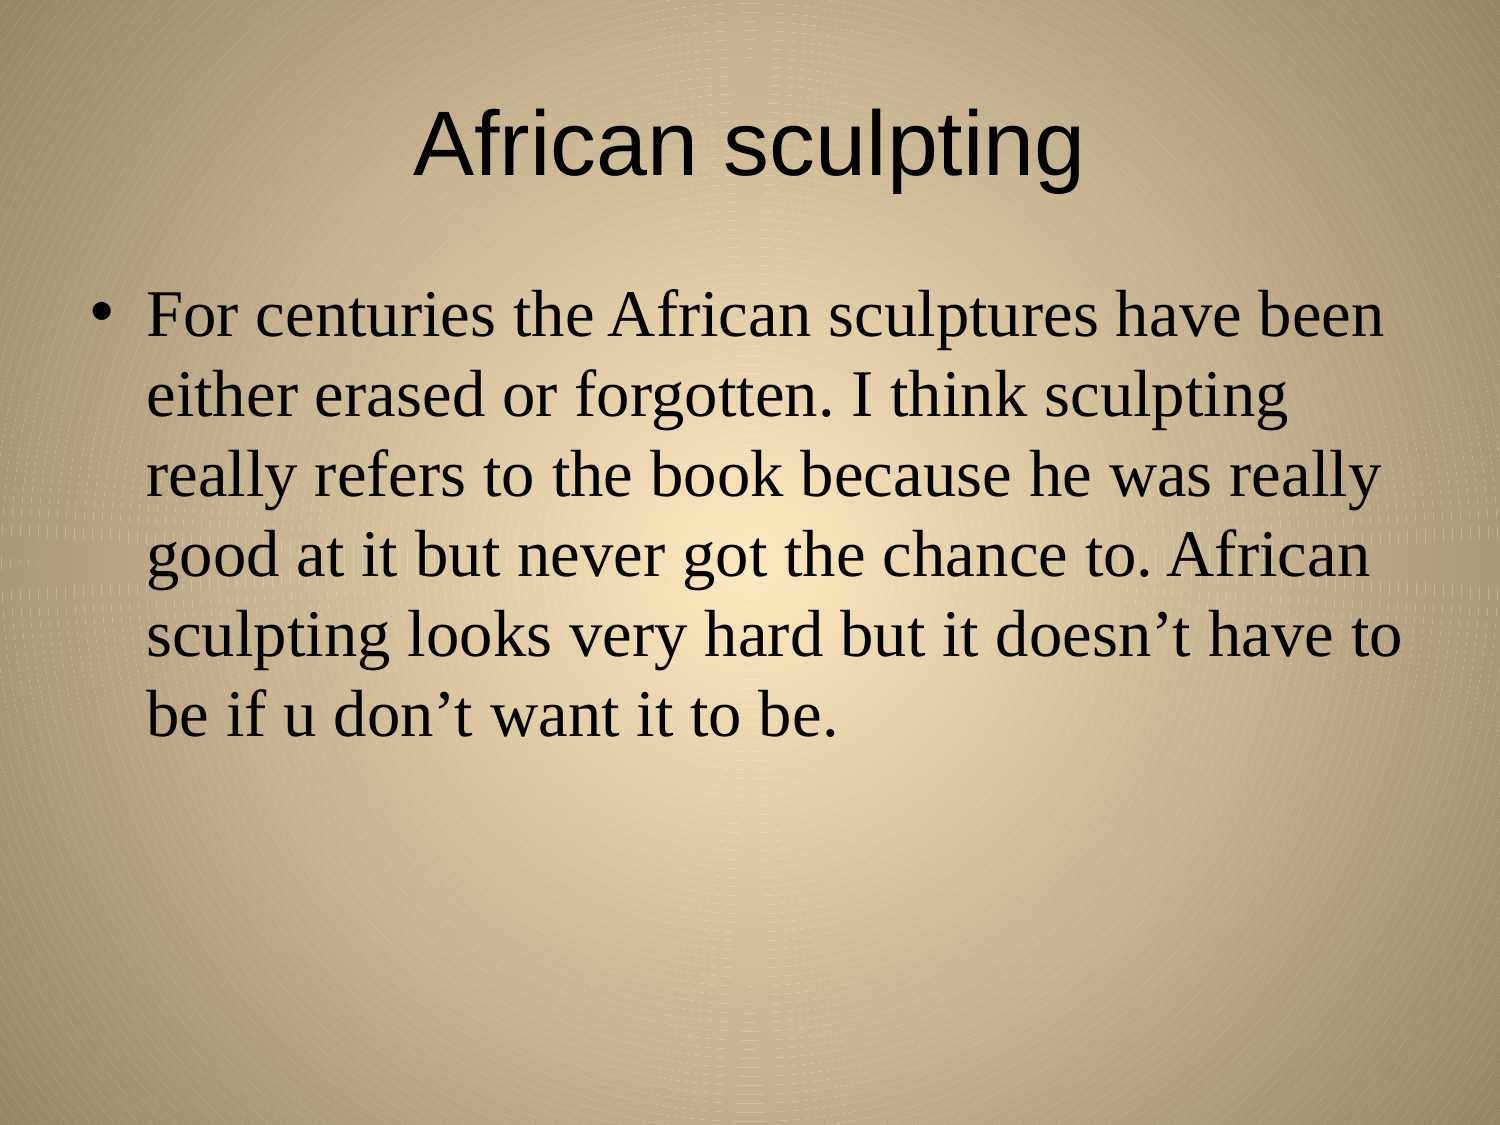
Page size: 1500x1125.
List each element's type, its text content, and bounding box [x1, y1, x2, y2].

list For centuries the African sculptures have been either erased or forgotten. I think sculpting really refers to the book because he was really good at it but never got the chance to. African sculpting looks very hard but it doesn’t have to be if u don’t want it to be. [75, 262, 1425, 1005]
title African sculpting [75, 45, 1425, 233]
